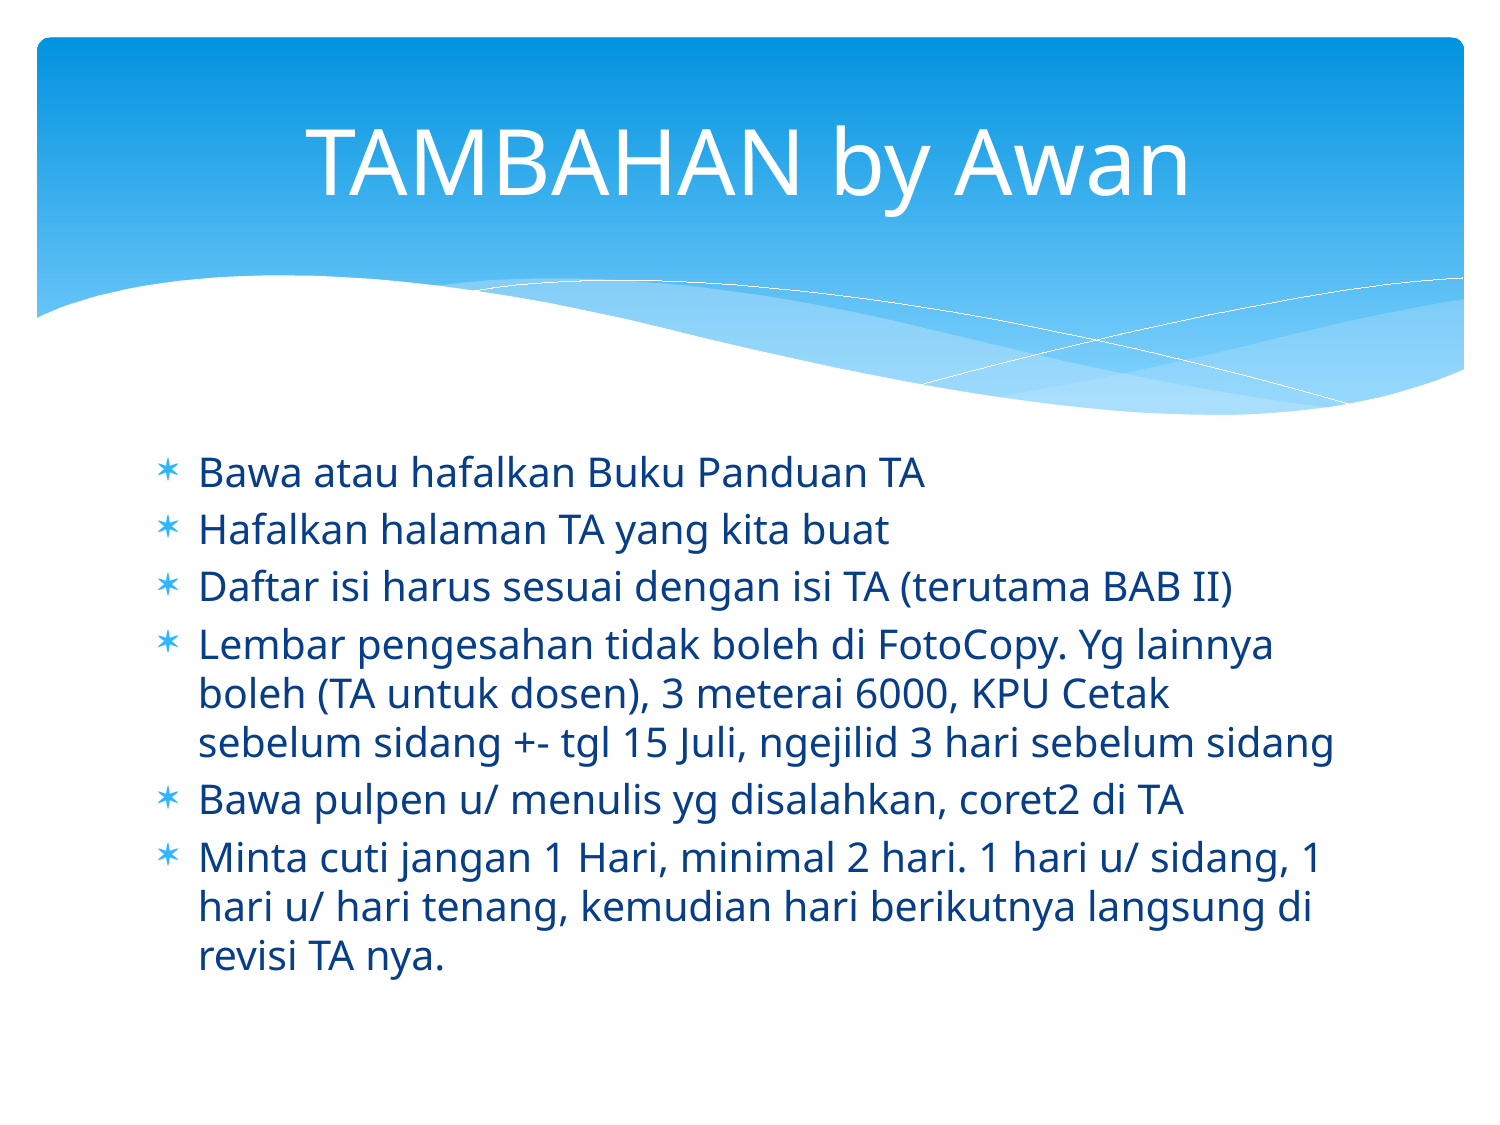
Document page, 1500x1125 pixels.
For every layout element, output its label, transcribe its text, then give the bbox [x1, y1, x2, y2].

title TAMBAHAN by Awan [75, 55, 1425, 261]
list Bawa atau hafalkan Buku Panduan TA Hafalkan halaman TA yang kita buat Daftar isi harus sesuai dengan isi TA (terutama BAB II) Lembar pengesahan tidak boleh di FotoCopy. Yg lainnya boleh (TA untuk dosen), 3 meterai 6000, KPU Cetak sebelum sidang +- tgl 15 Juli, ngejilid 3 hari sebelum sidang Bawa pulpen u/ menulis yg disalahkan, coret2 di TA Minta cuti jangan 1 Hari, minimal 2 hari. 1 hari u/ sidang, 1 hari u/ hari tenang, kemudian hari berikutnya langsung di revisi TA nya. [143, 438, 1359, 1005]
